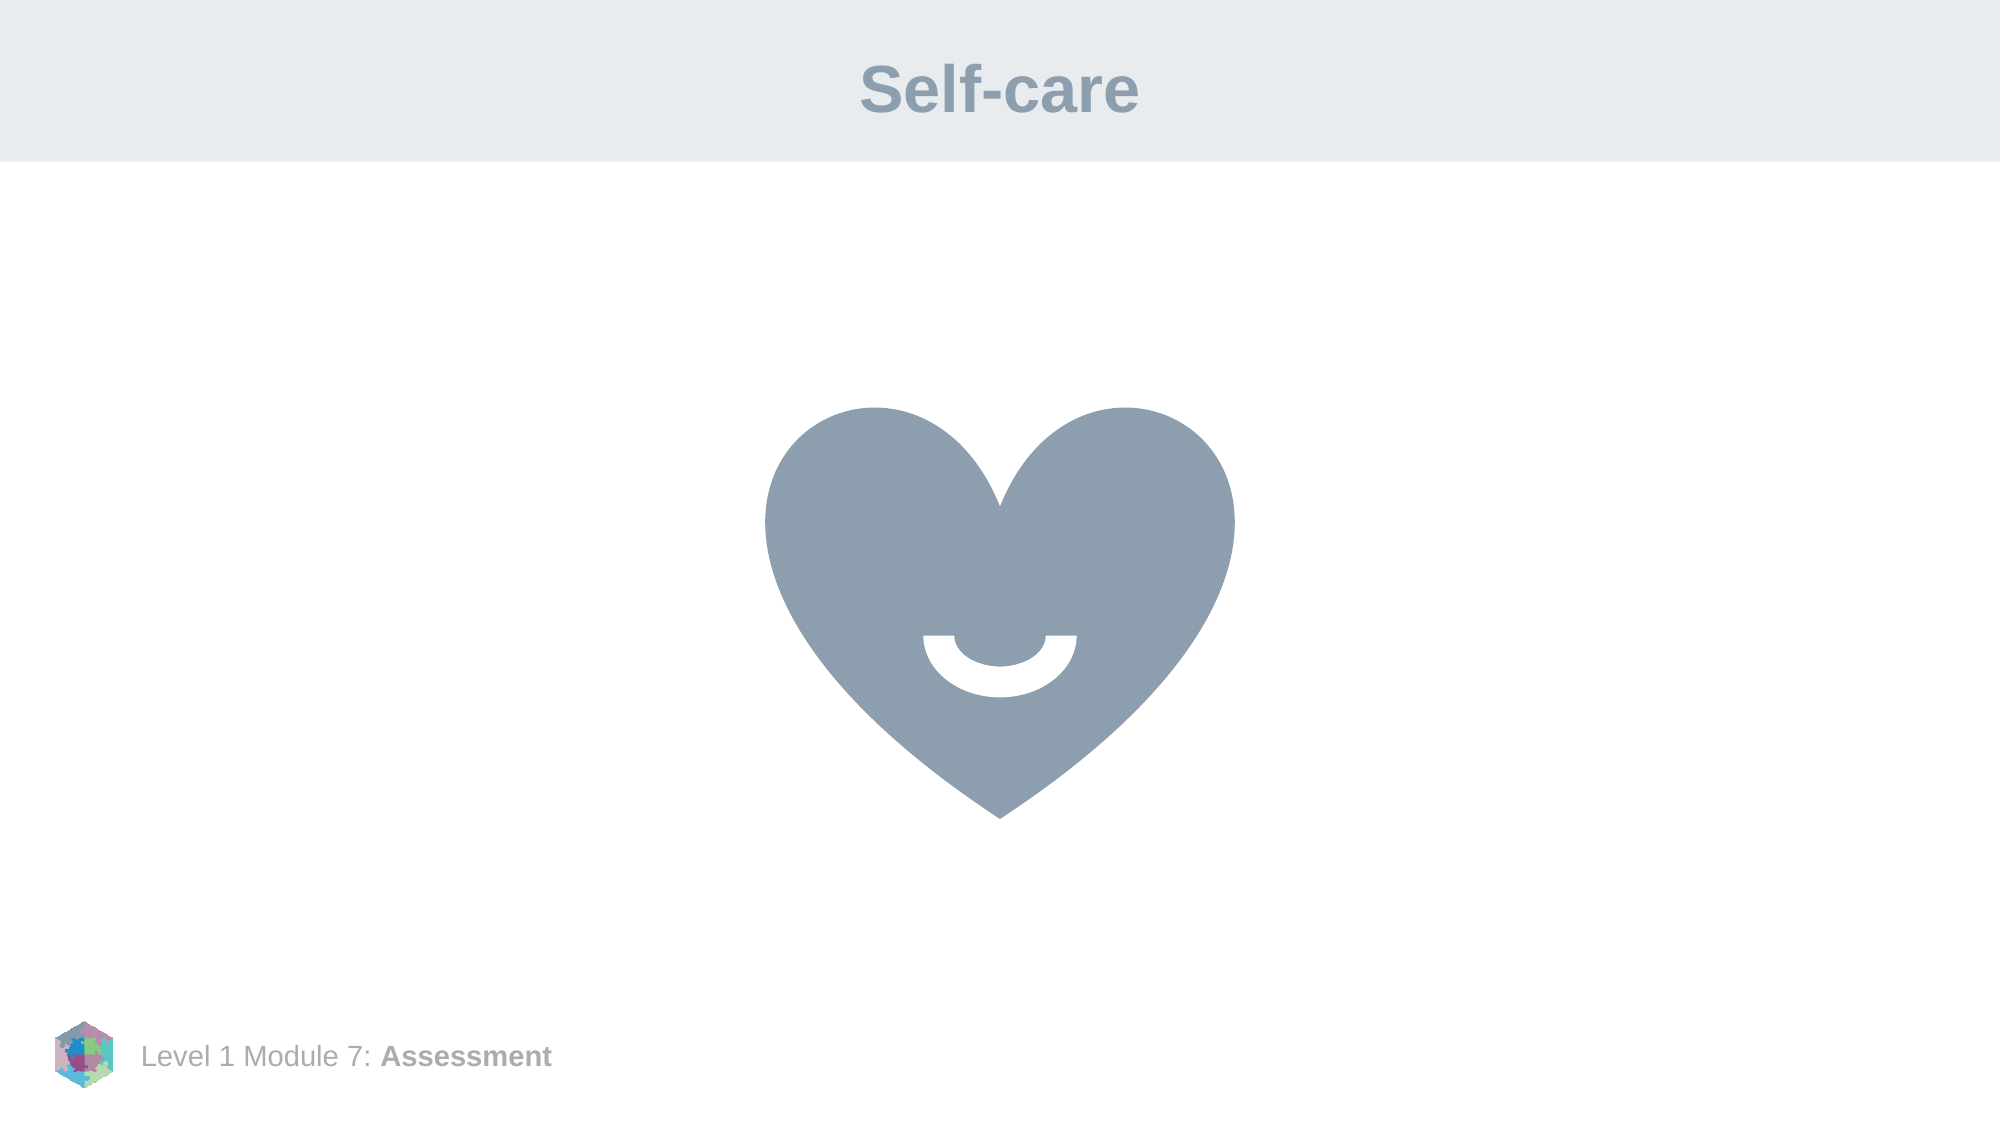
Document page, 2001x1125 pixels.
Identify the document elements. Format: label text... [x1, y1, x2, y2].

picture [55, 1021, 113, 1088]
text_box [766, 402, 1234, 819]
title Self-care [137, 19, 1863, 163]
